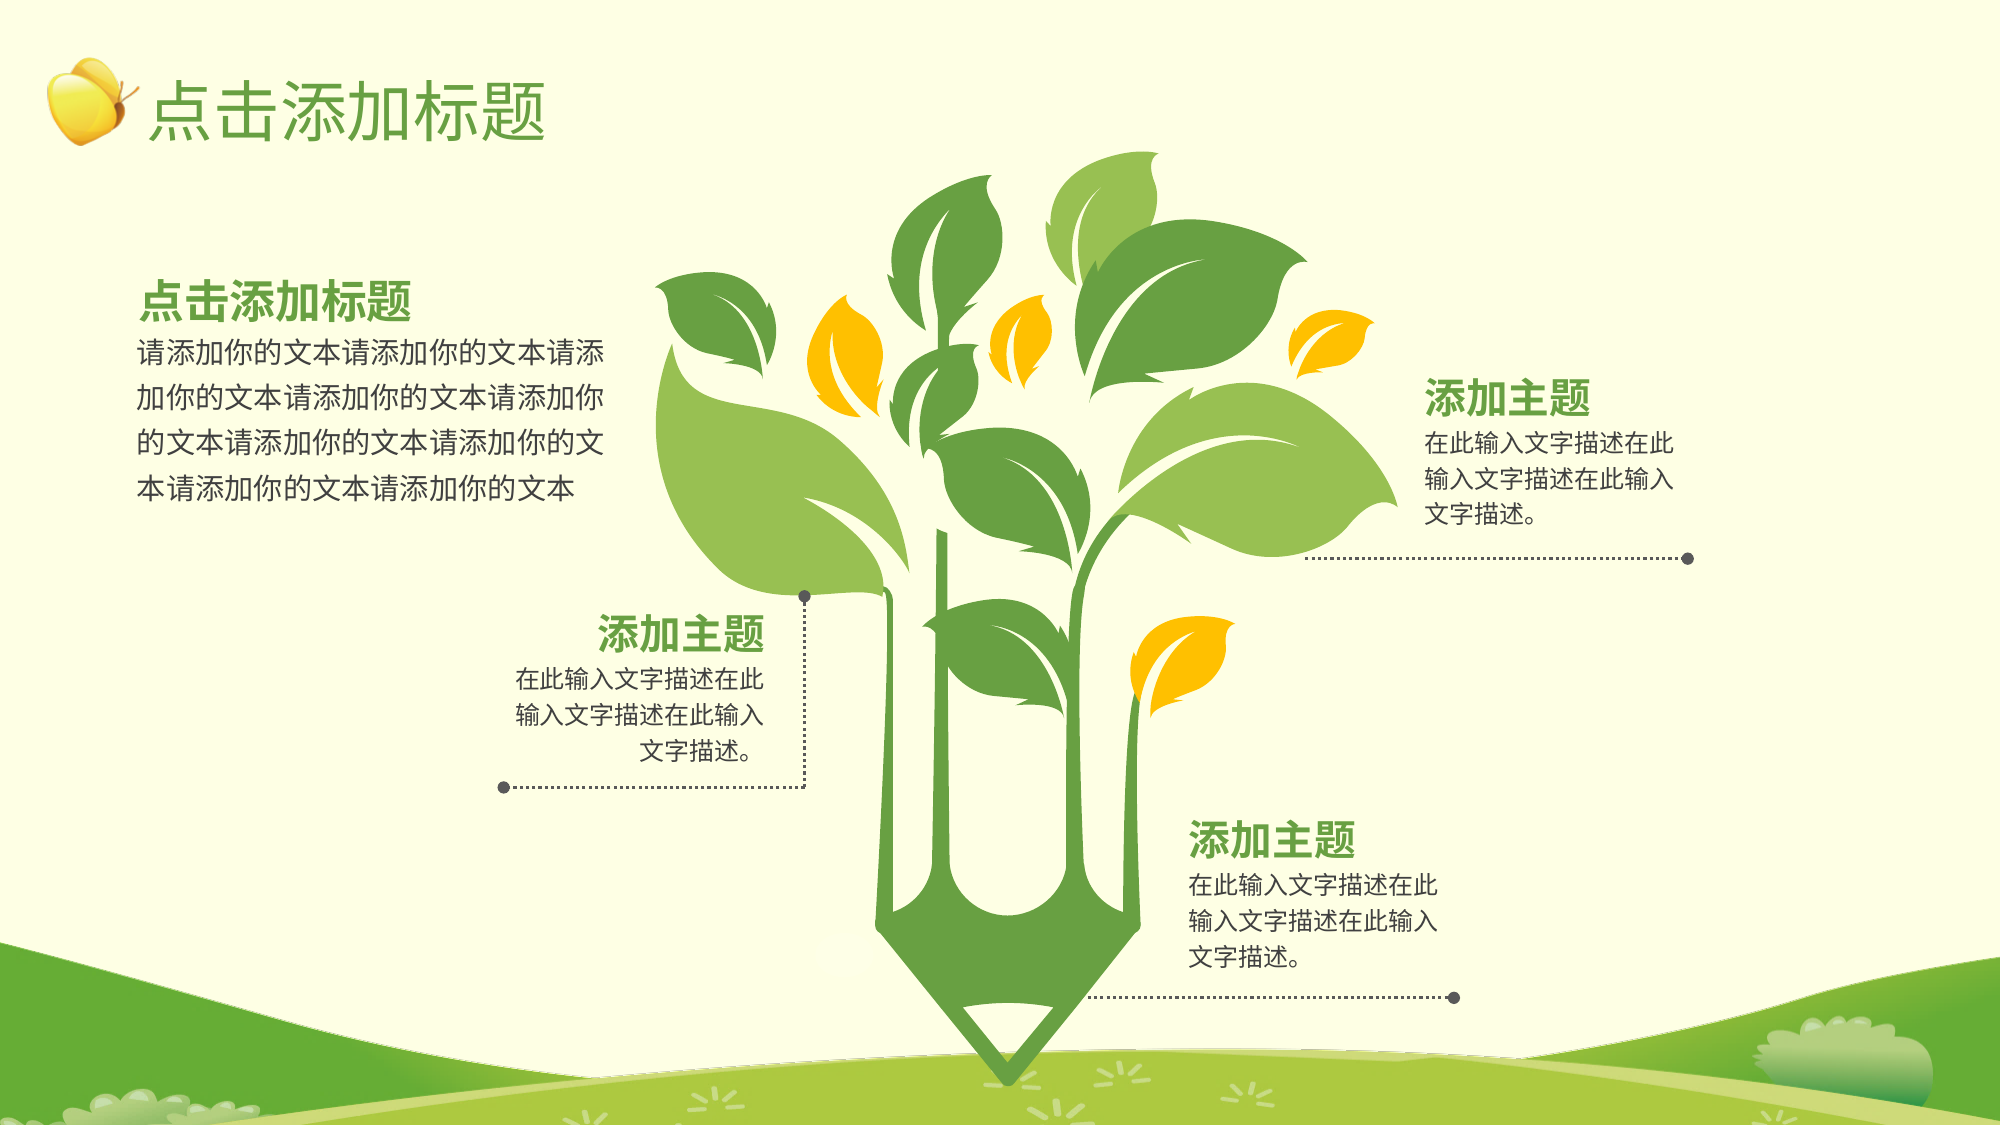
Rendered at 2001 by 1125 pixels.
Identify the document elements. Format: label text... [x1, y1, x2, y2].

text_box 点击添加标题 [123, 265, 429, 316]
text_box 点击添加标题 [156, 62, 563, 158]
text_box [1066, 580, 1085, 863]
text_box [655, 343, 910, 597]
text_box 添加主题 [1409, 364, 1690, 413]
picture [30, 46, 156, 159]
text_box [931, 528, 950, 882]
text_box [1075, 515, 1129, 587]
text_box [875, 857, 1141, 1087]
text_box [1107, 382, 1398, 557]
text_box [1045, 151, 1159, 286]
picture [965, 1003, 1052, 1061]
text_box 在此输入文字描述在此输入文字描述在此输入文字描述。 [1409, 413, 1690, 537]
text_box [875, 586, 893, 918]
text_box 添加主题 [492, 600, 780, 666]
text_box [948, 598, 1068, 719]
text_box [654, 272, 777, 380]
text_box [887, 175, 1003, 344]
text_box 在此输入文字描述在此输入文字描述在此输入文字描述。 [499, 650, 780, 773]
text_box [937, 315, 949, 349]
picture [0, 915, 2000, 1125]
text_box 在此输入文字描述在此输入文字描述在此输入文字描述。 [1173, 855, 1454, 979]
text_box [807, 294, 884, 418]
text_box [889, 343, 979, 459]
text_box [1074, 219, 1308, 403]
text_box 添加主题 [1173, 806, 1591, 871]
text_box [988, 294, 1052, 390]
text_box 请添加你的文本请添加你的文本请添加你的文本请添加你的文本请添加你的文本请添加你的文本请添加你的文本请添加你的文本请添加你的文本 [121, 316, 636, 513]
text_box [1123, 694, 1141, 921]
text_box [1288, 309, 1375, 380]
text_box [922, 616, 935, 633]
text_box [1130, 616, 1236, 719]
text_box [929, 427, 1091, 574]
